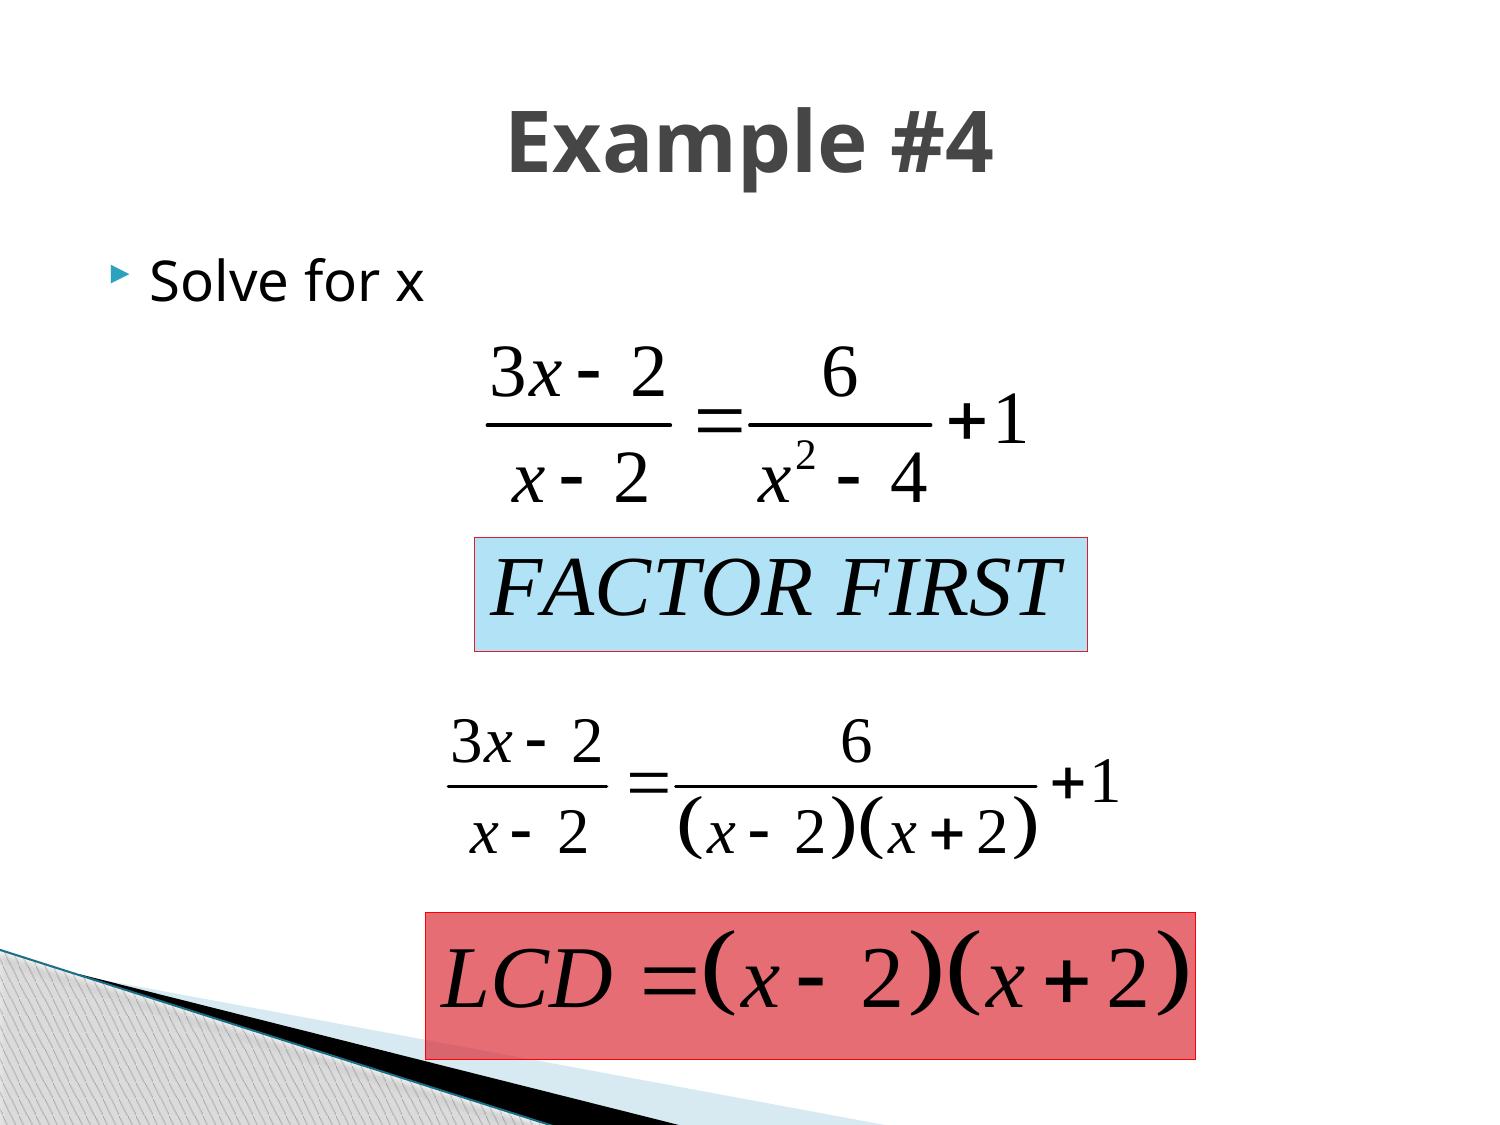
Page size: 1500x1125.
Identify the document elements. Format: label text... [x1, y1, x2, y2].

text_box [474, 324, 1038, 520]
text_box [424, 912, 1197, 1060]
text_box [474, 537, 1088, 652]
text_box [437, 699, 1126, 890]
list Solve for x [75, 237, 1425, 980]
title Example #4 [75, 45, 1425, 233]
